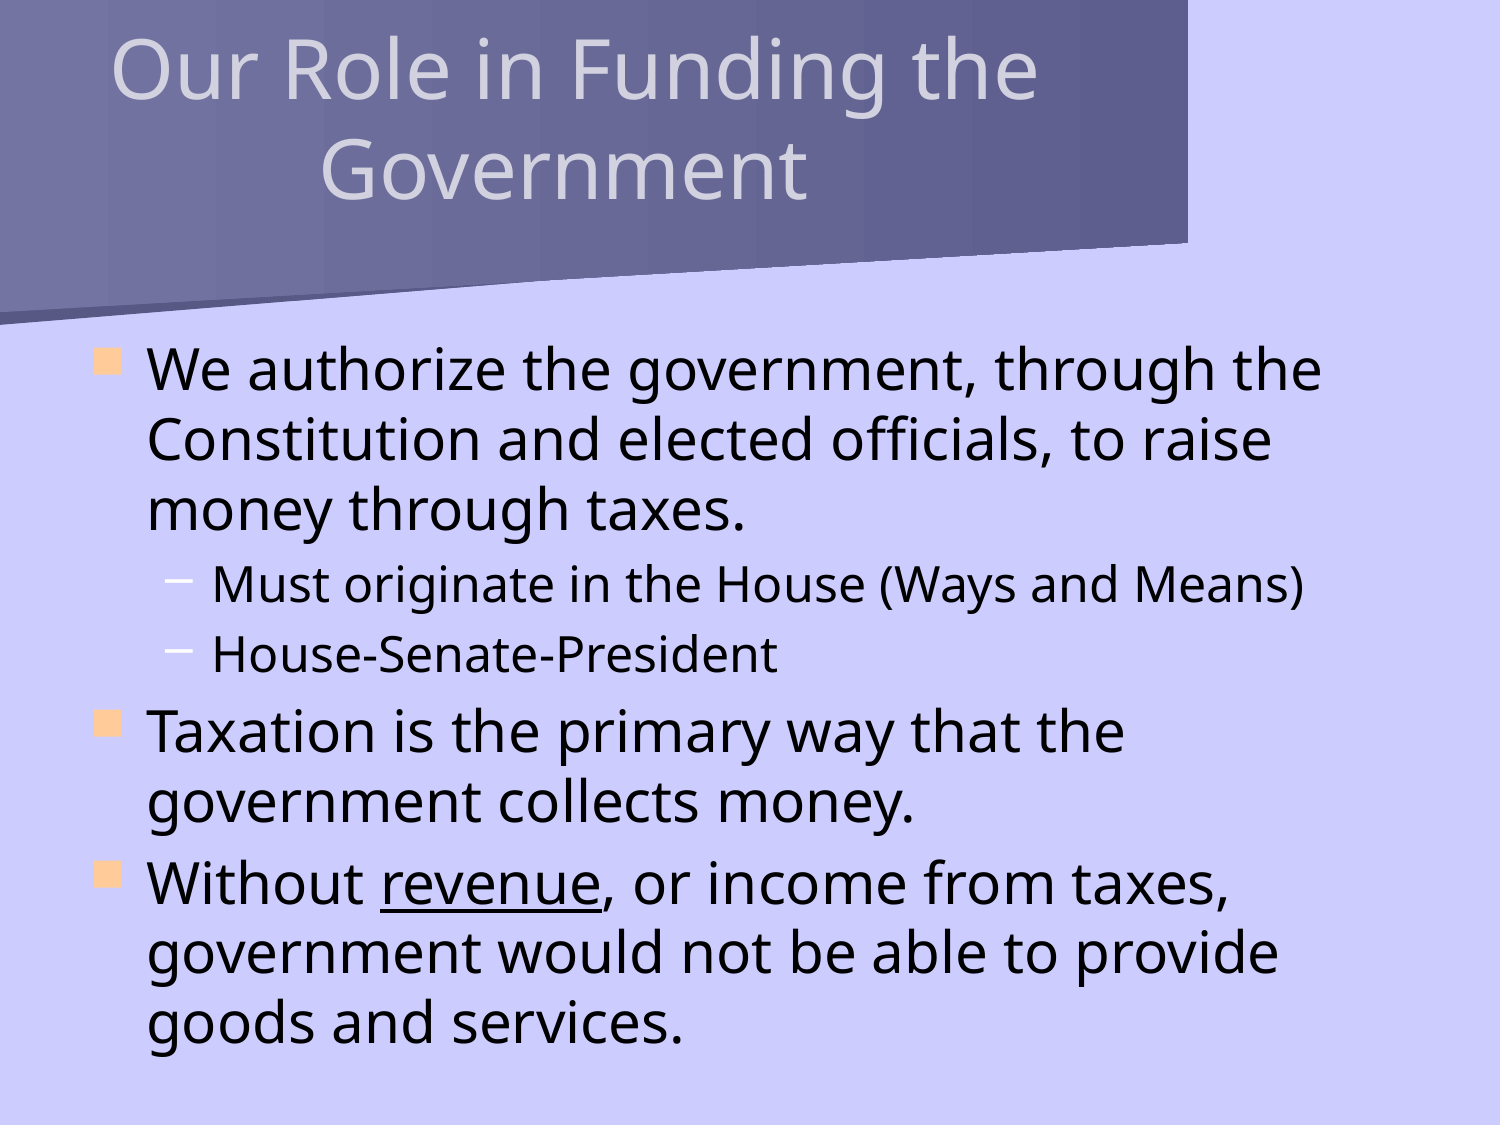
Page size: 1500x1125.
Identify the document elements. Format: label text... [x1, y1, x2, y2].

title Our Role in Funding the Government [0, 0, 1151, 233]
list We authorize the government, through the Constitution and elected officials, to raise money through taxes. Must originate in the House (Ways and Means) House-Senate-President Taxation is the primary way that the government collects money. Without revenue, or income from taxes, government would not be able to provide goods and services. [74, 324, 1463, 1088]
